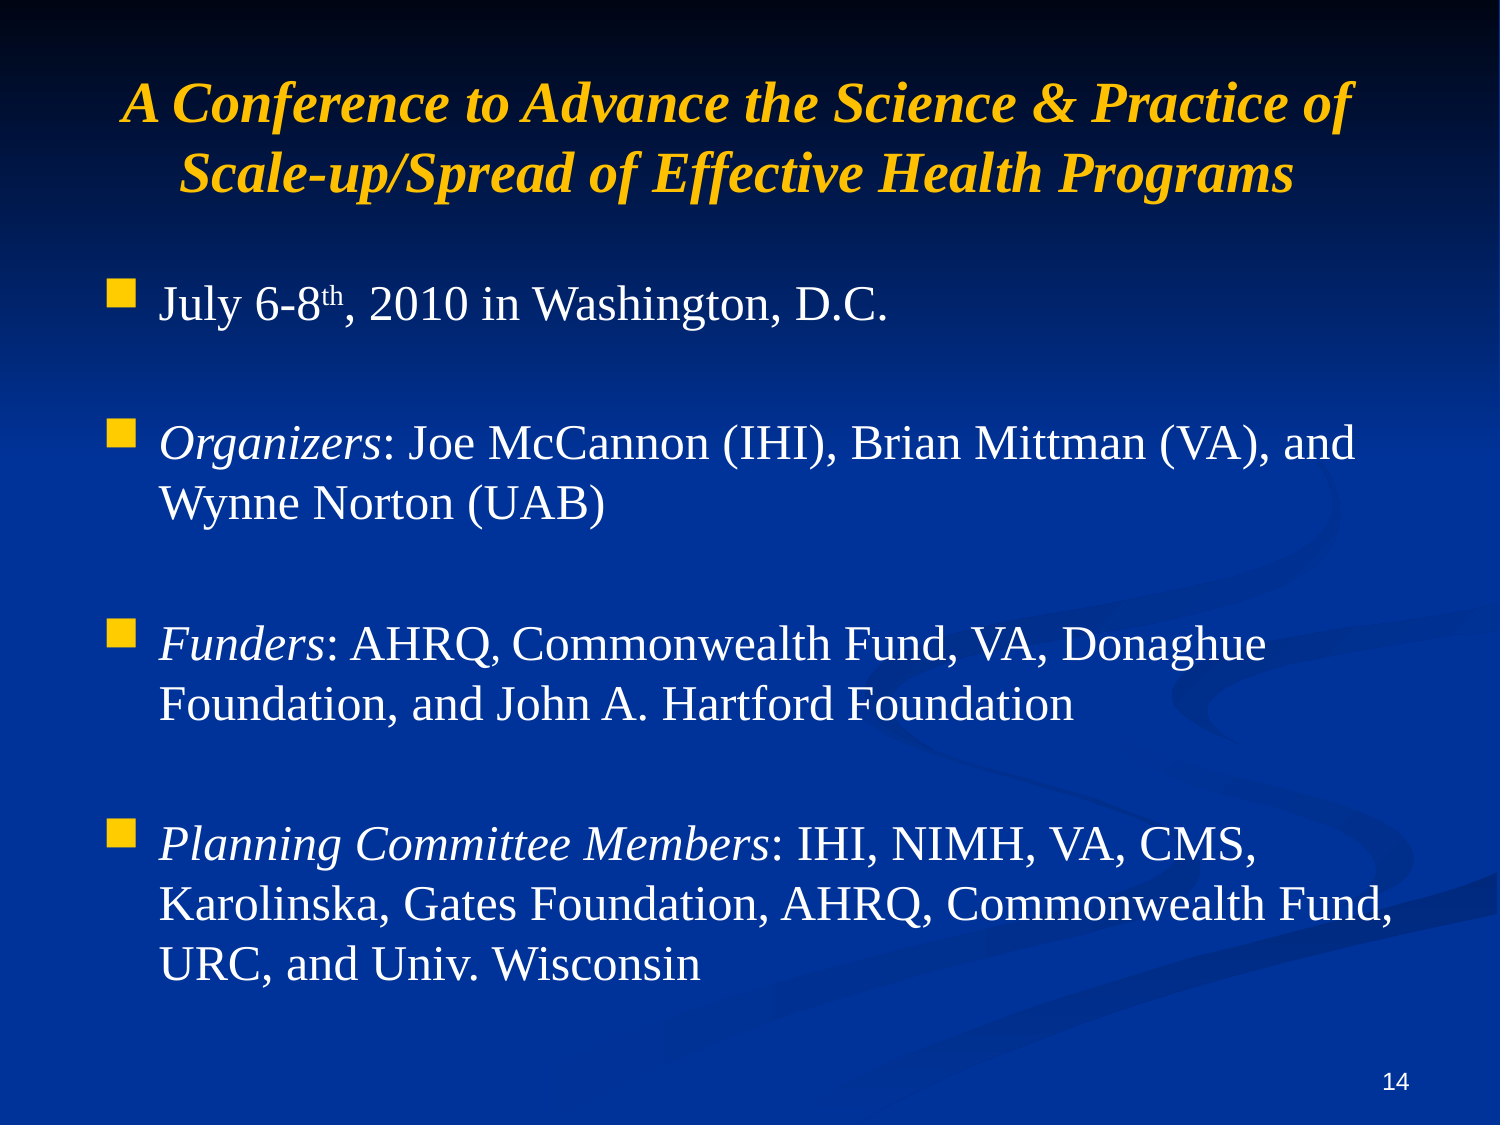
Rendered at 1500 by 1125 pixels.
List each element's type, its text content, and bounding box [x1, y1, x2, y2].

list July 6-8th, 2010 in Washington, D.C. Organizers: Joe McCannon (IHI), Brian Mittman (VA), and Wynne Norton (UAB) Funders: AHRQ, Commonwealth Fund, VA, Donaghue Foundation, and John A. Hartford Foundation Planning Committee Members: IHI, NIMH, VA, CMS, Karolinska, Gates Foundation, AHRQ, Commonwealth Fund, URC, and Univ. Wisconsin [87, 262, 1438, 1038]
slide_number 14 [1074, 1024, 1426, 1104]
title A Conference to Advance the Science & Practice of Scale-up/Spread of Effective Health Programs [62, 37, 1413, 231]
